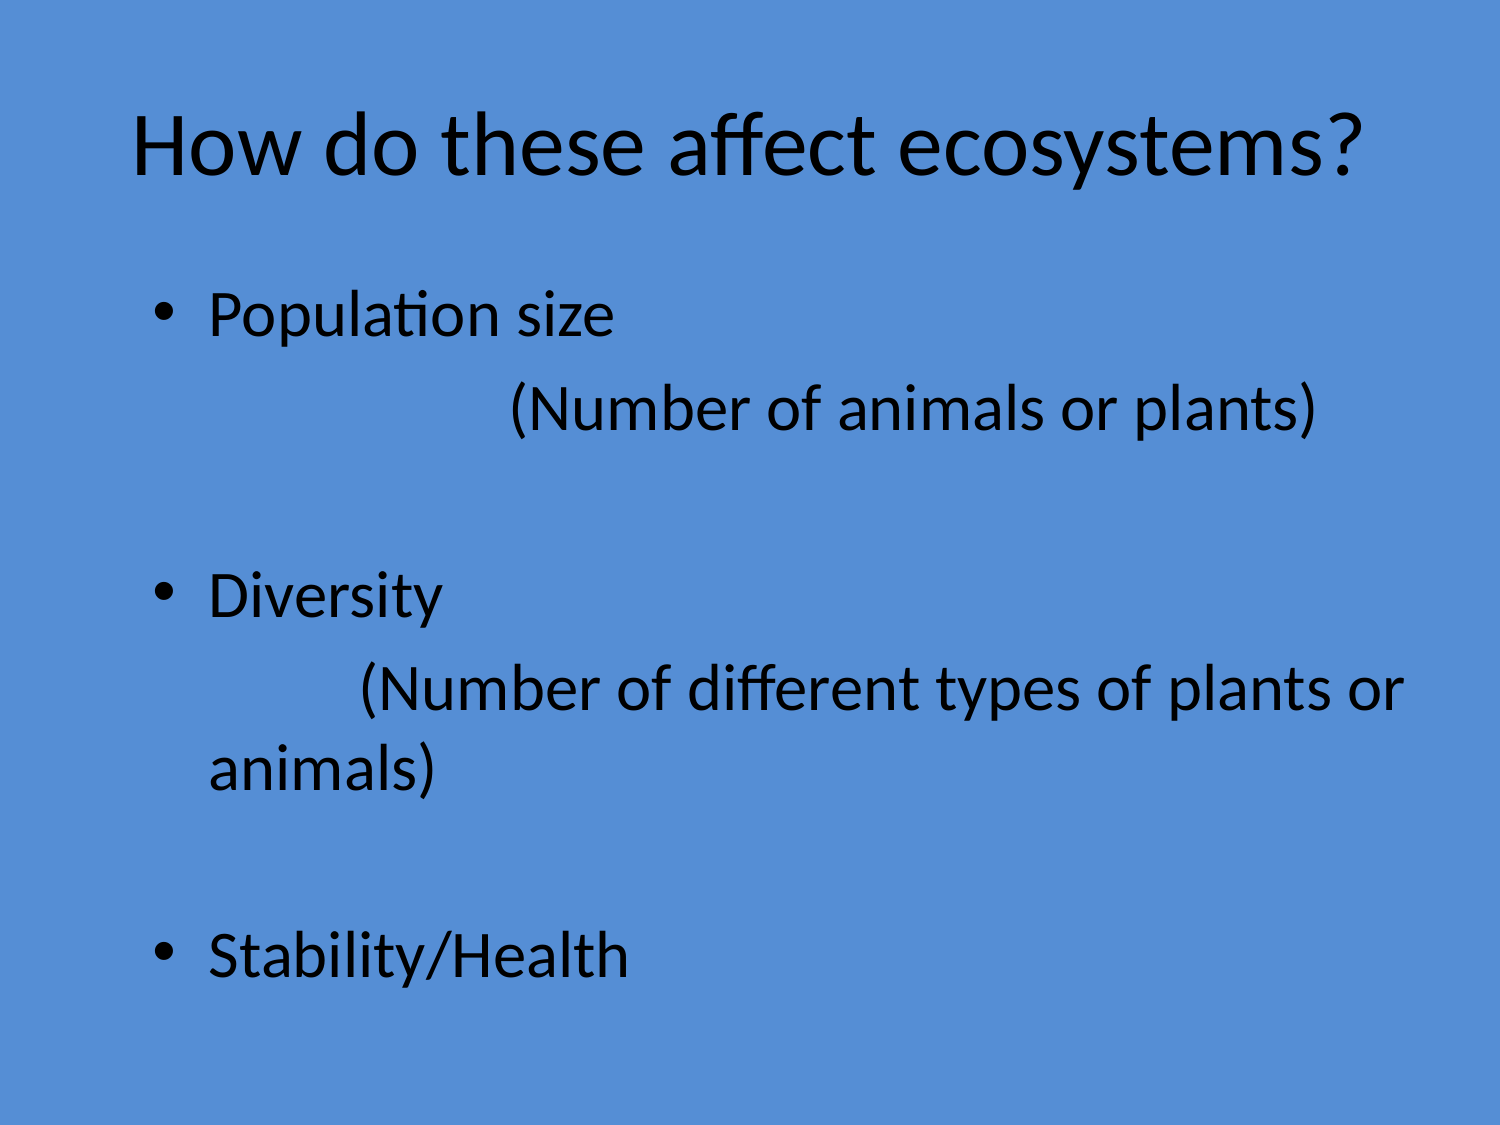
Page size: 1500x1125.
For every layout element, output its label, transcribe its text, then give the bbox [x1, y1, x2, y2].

title How do these affect ecosystems? [75, 45, 1425, 233]
list Population size (Number of animals or plants) Diversity (Number of different types of plants or animals) Stability/Health [137, 262, 1463, 1005]
